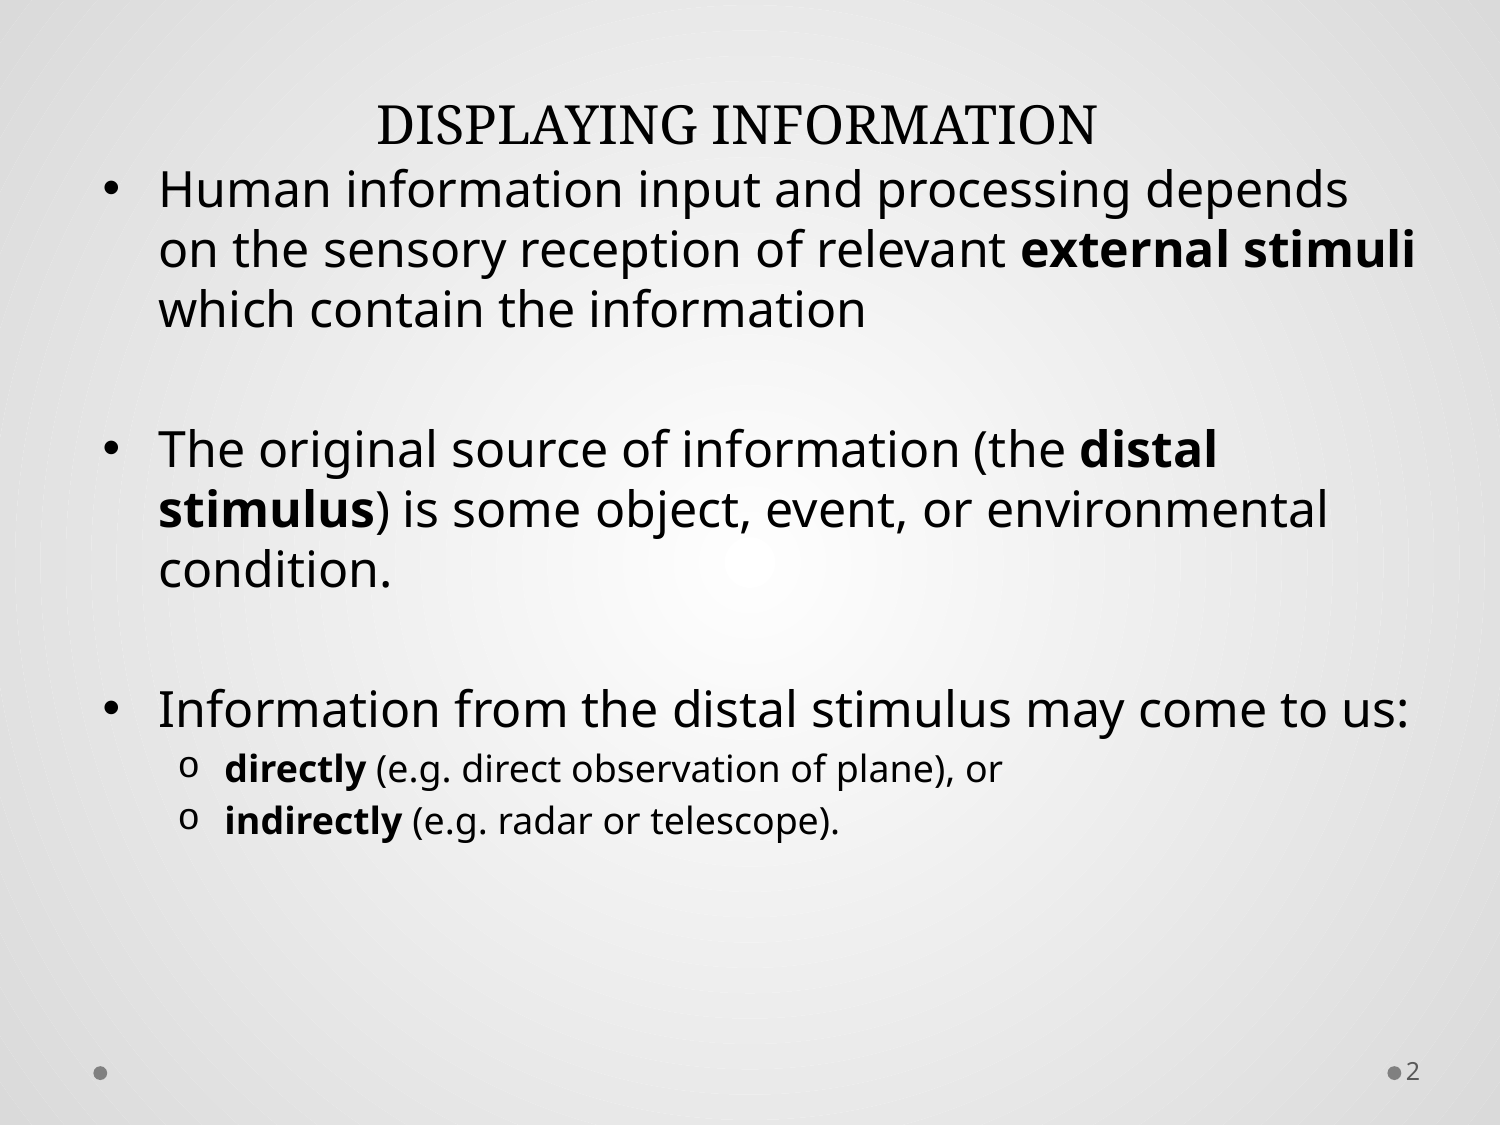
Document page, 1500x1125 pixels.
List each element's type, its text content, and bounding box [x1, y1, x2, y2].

title DISPLAYING INFORMATION [62, 62, 1413, 163]
list Human information input and processing depends on the sensory reception of relevant external stimuli which contain the information The original source of information (the distal stimulus) is some object, event, or environmental condition. Information from the distal stimulus may come to us: directly (e.g. direct observation of plane), or indirectly (e.g. radar or telescope). [87, 149, 1438, 1125]
slide_number 2 [1401, 1042, 1494, 1103]
